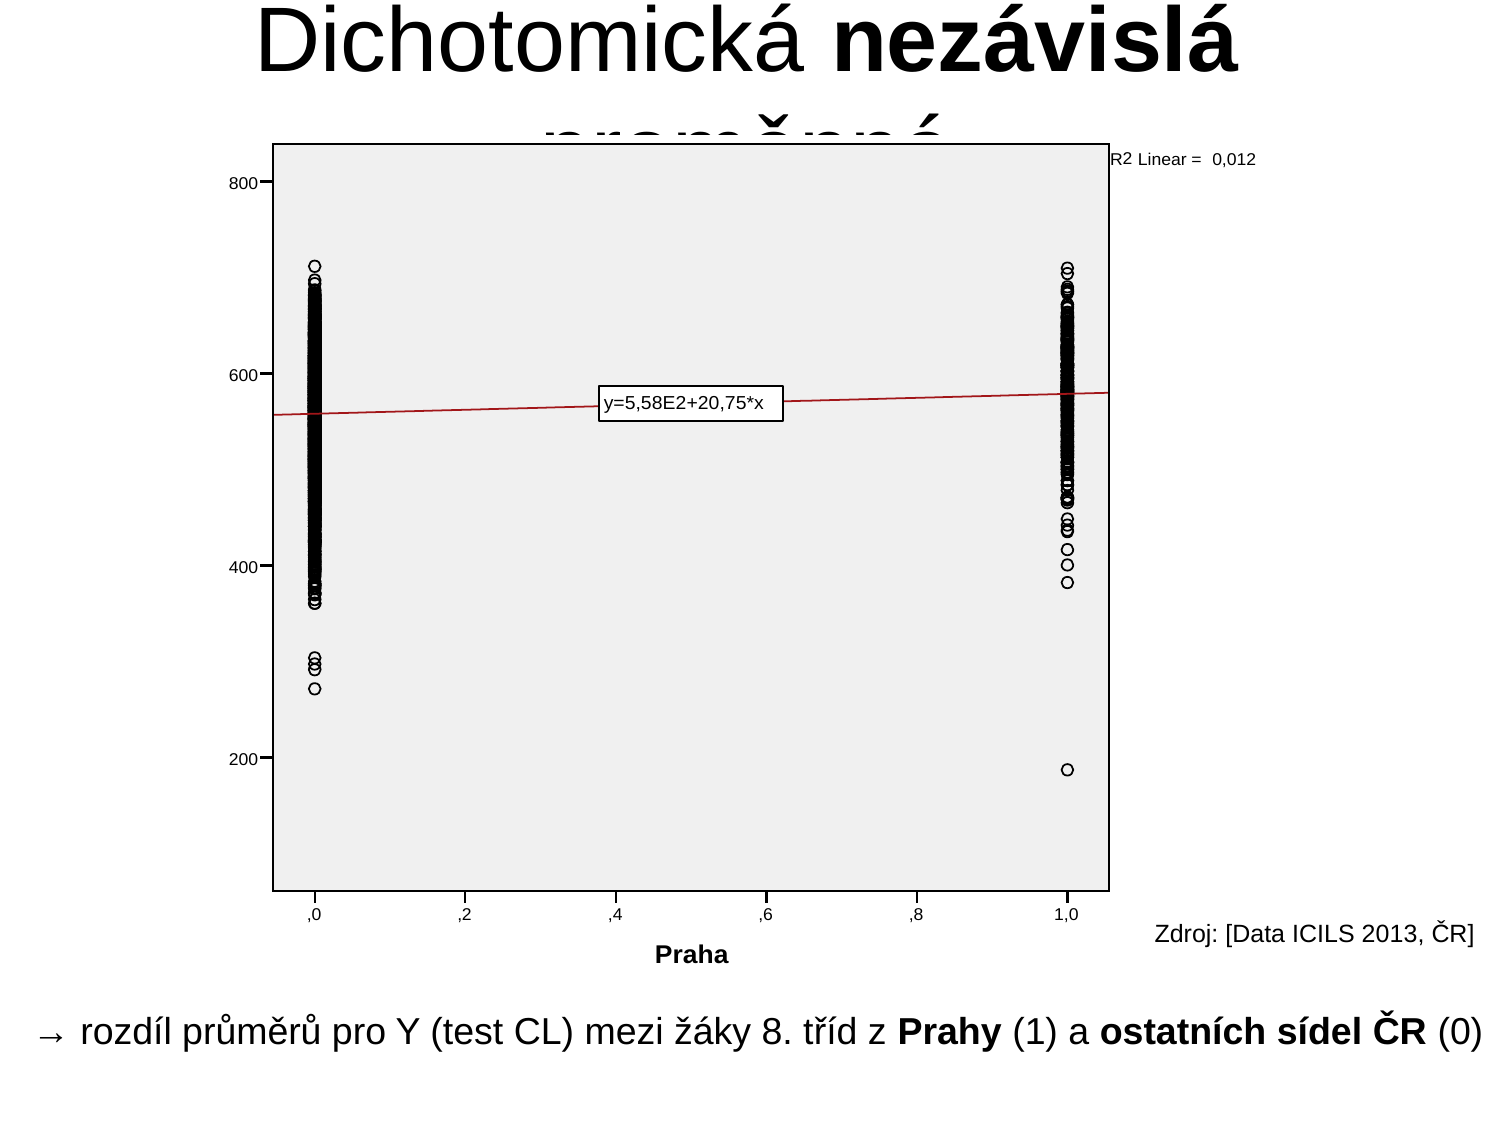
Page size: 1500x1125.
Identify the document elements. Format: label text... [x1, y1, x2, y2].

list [159, 135, 1260, 990]
title Dichotomická nezávislá proměnná [20, 19, 1474, 161]
text_box → rozdíl průměrů pro Y (test CL) mezi žáky 8. tříd z Prahy (1) a ostatních sídel ČR (0) [17, 999, 1500, 1060]
text_box Zdroj: [Data ICILS 2013, ČR] [1264, 909, 1500, 955]
